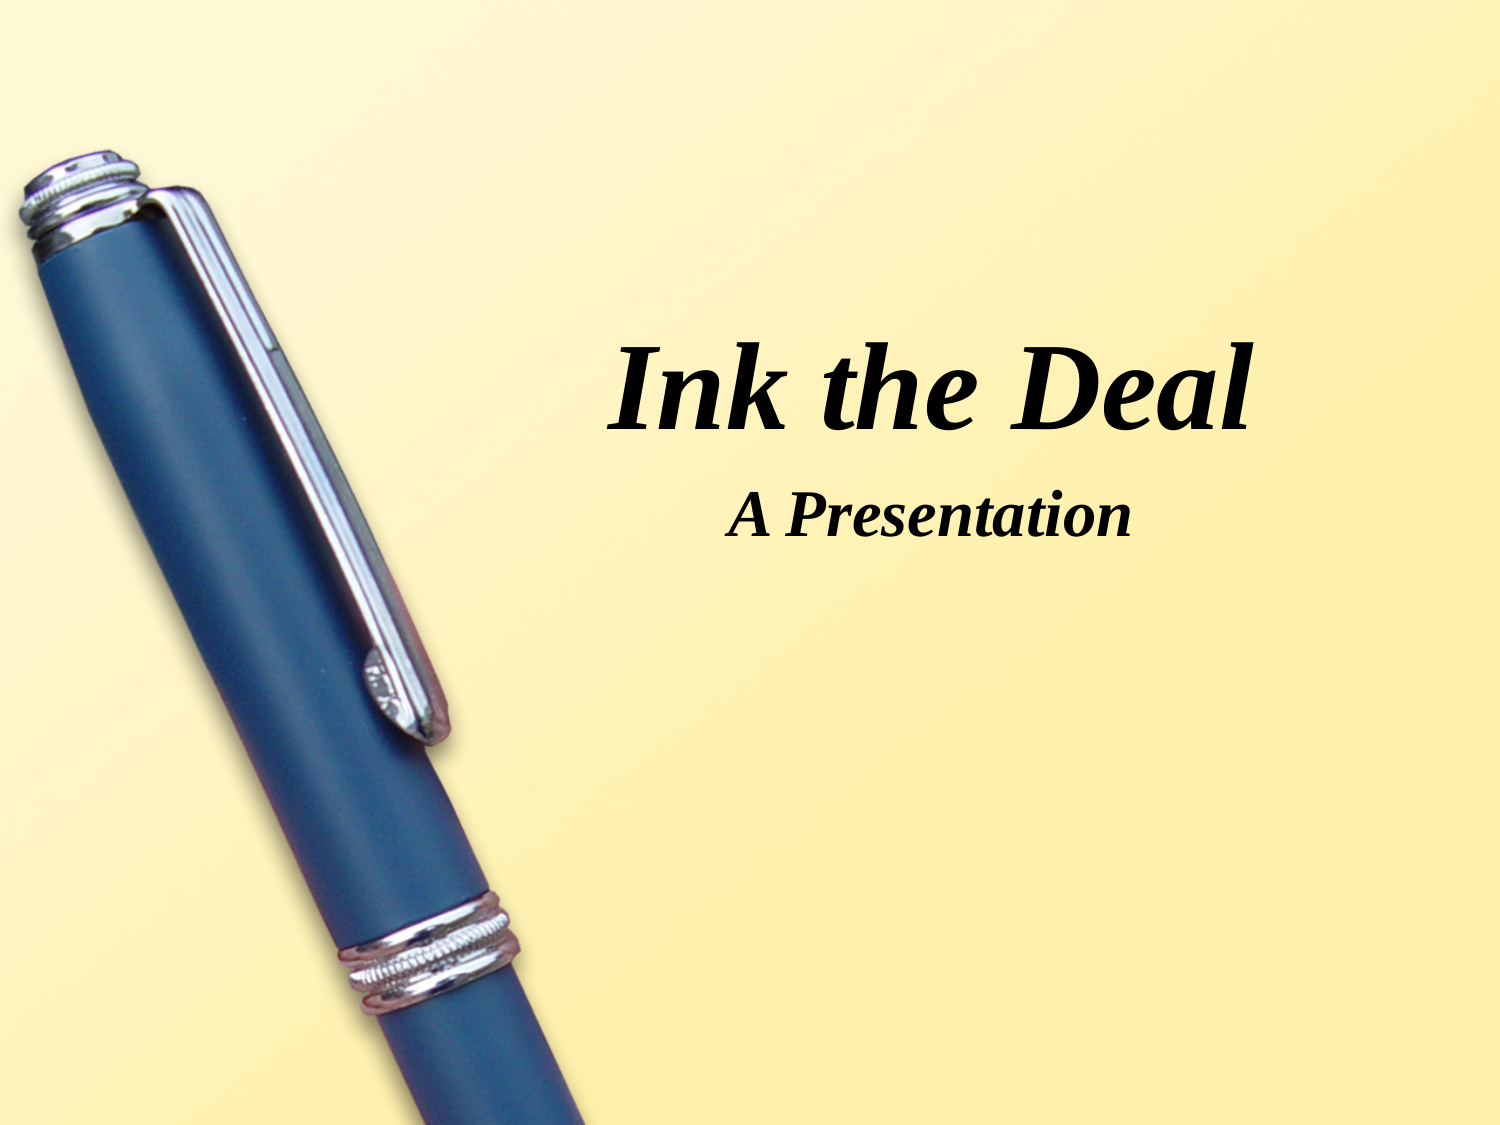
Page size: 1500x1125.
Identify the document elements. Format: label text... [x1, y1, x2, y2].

title Ink the Deal [425, 275, 1438, 462]
subtitle A Presentation [425, 462, 1438, 750]
picture [0, 0, 1500, 1125]
